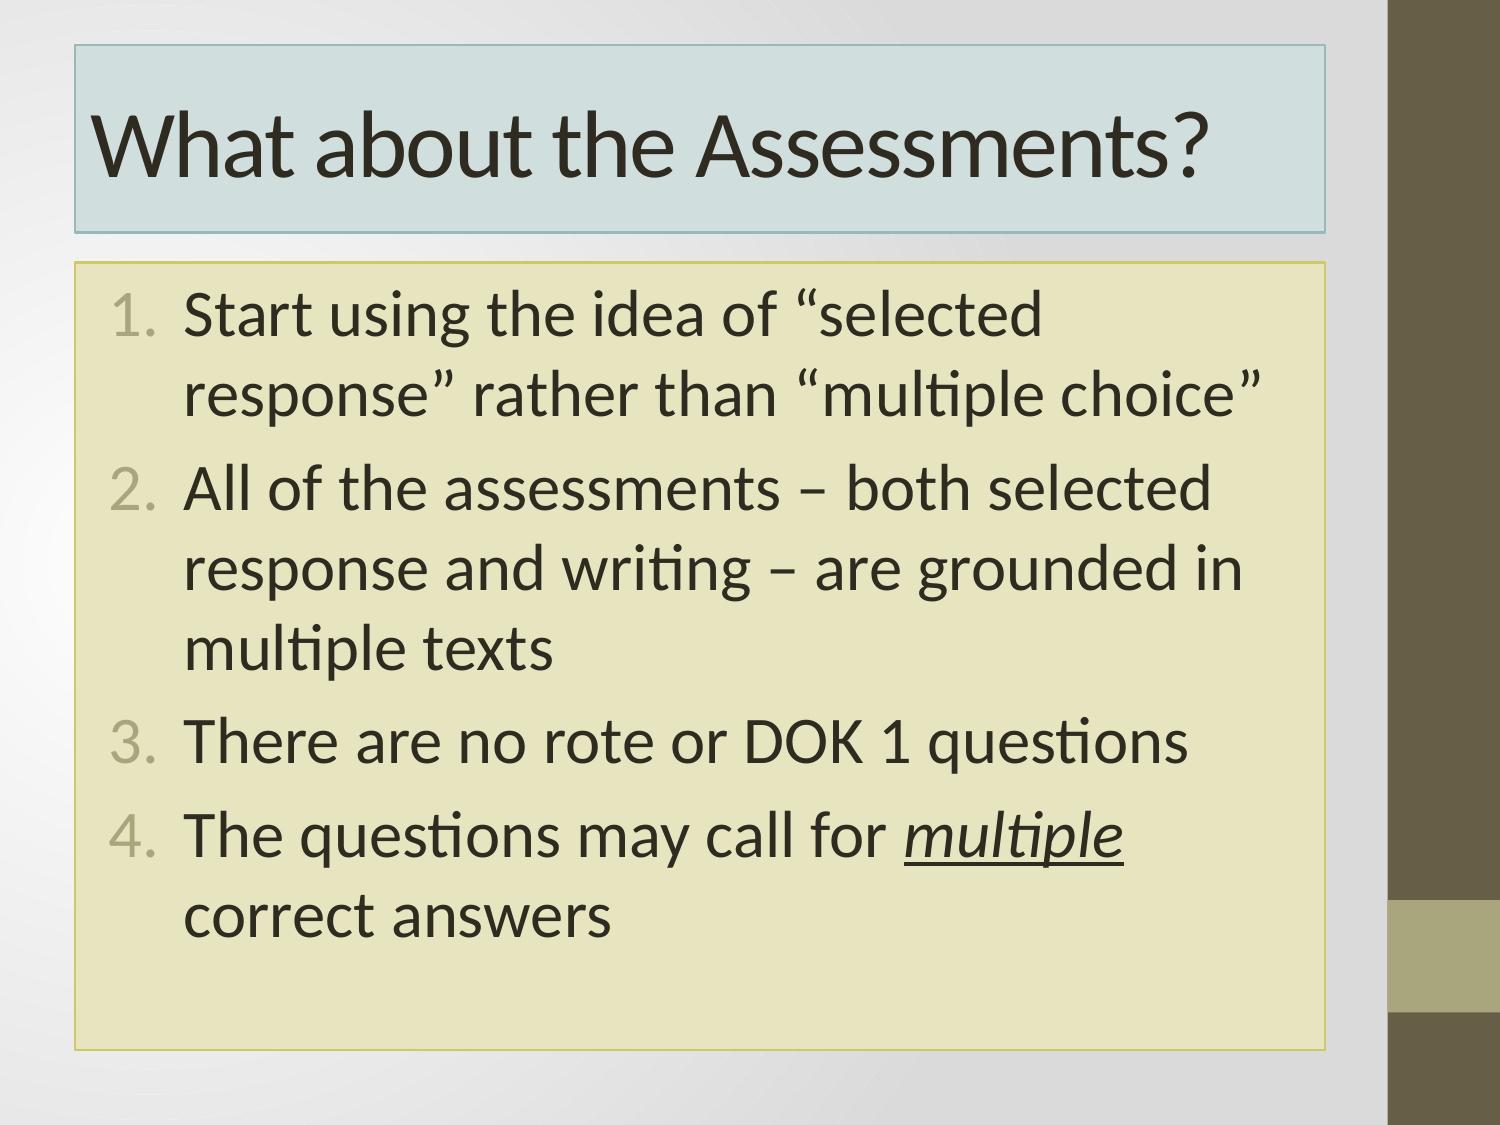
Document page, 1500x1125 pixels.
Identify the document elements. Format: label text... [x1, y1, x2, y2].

list Start using the idea of “selected response” rather than “multiple choice” All of the assessments – both selected response and writing – are grounded in multiple texts There are no rote or DOK 1 questions The questions may call for multiple correct answers [74, 261, 1326, 1051]
title What about the Assessments? [74, 44, 1326, 234]
